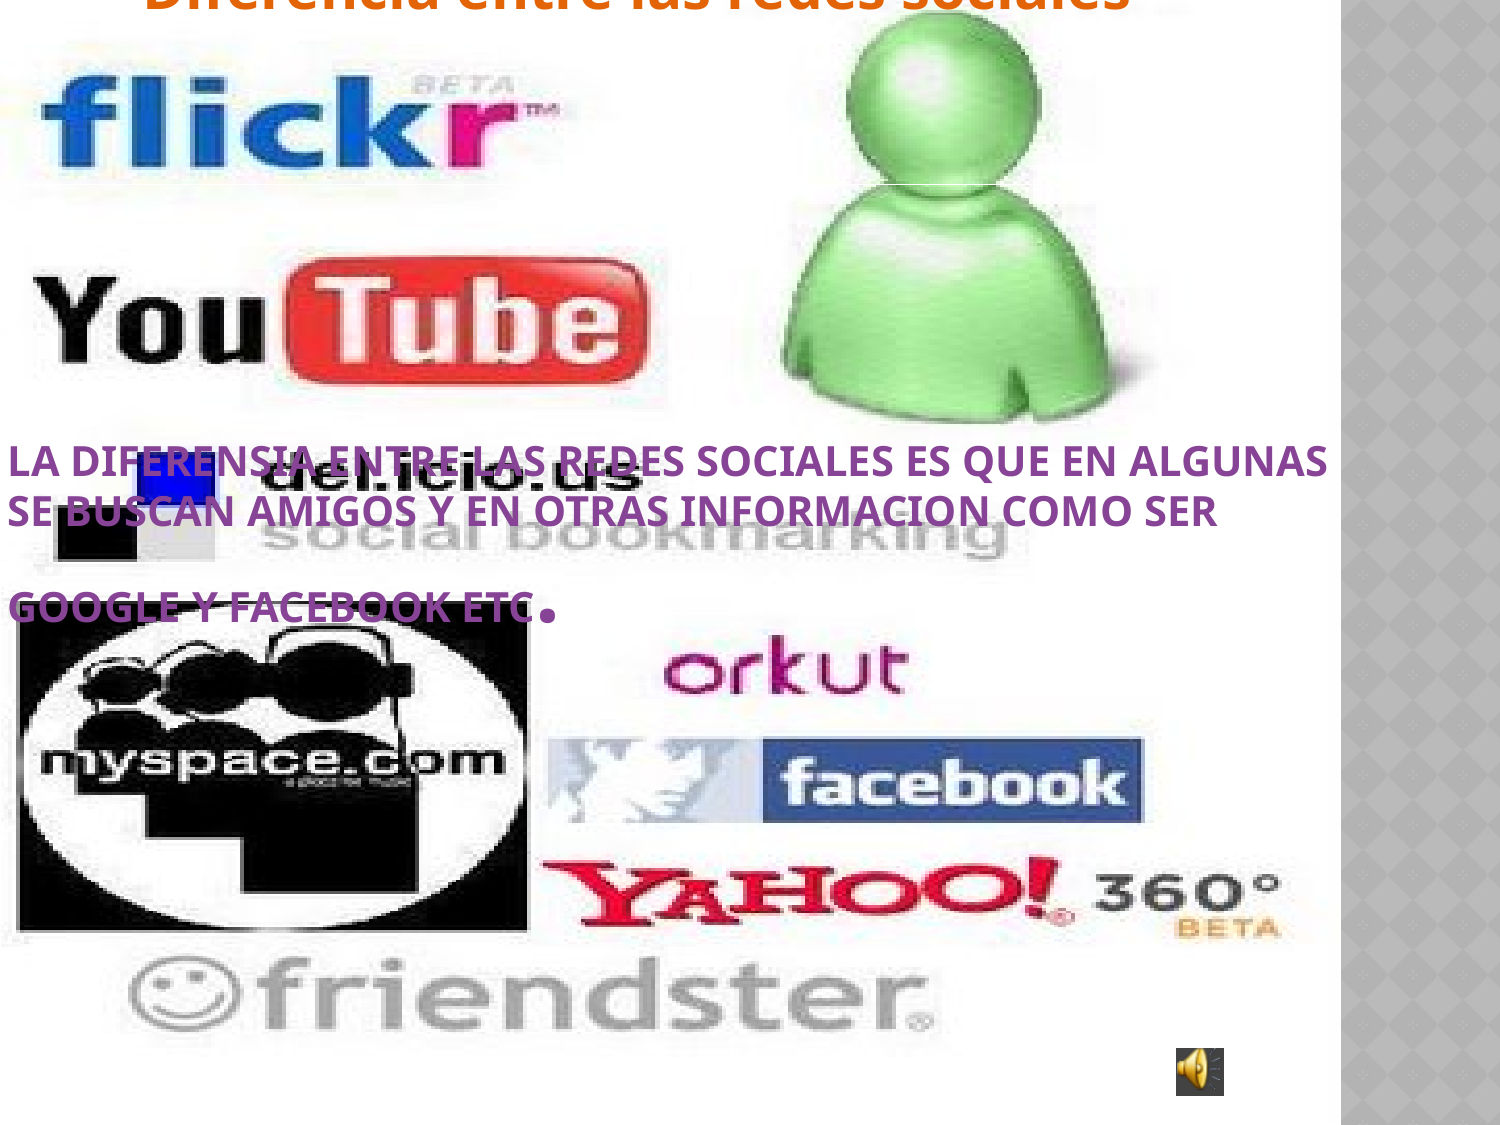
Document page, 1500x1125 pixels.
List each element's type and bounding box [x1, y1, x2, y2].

picture [0, 0, 1341, 1125]
